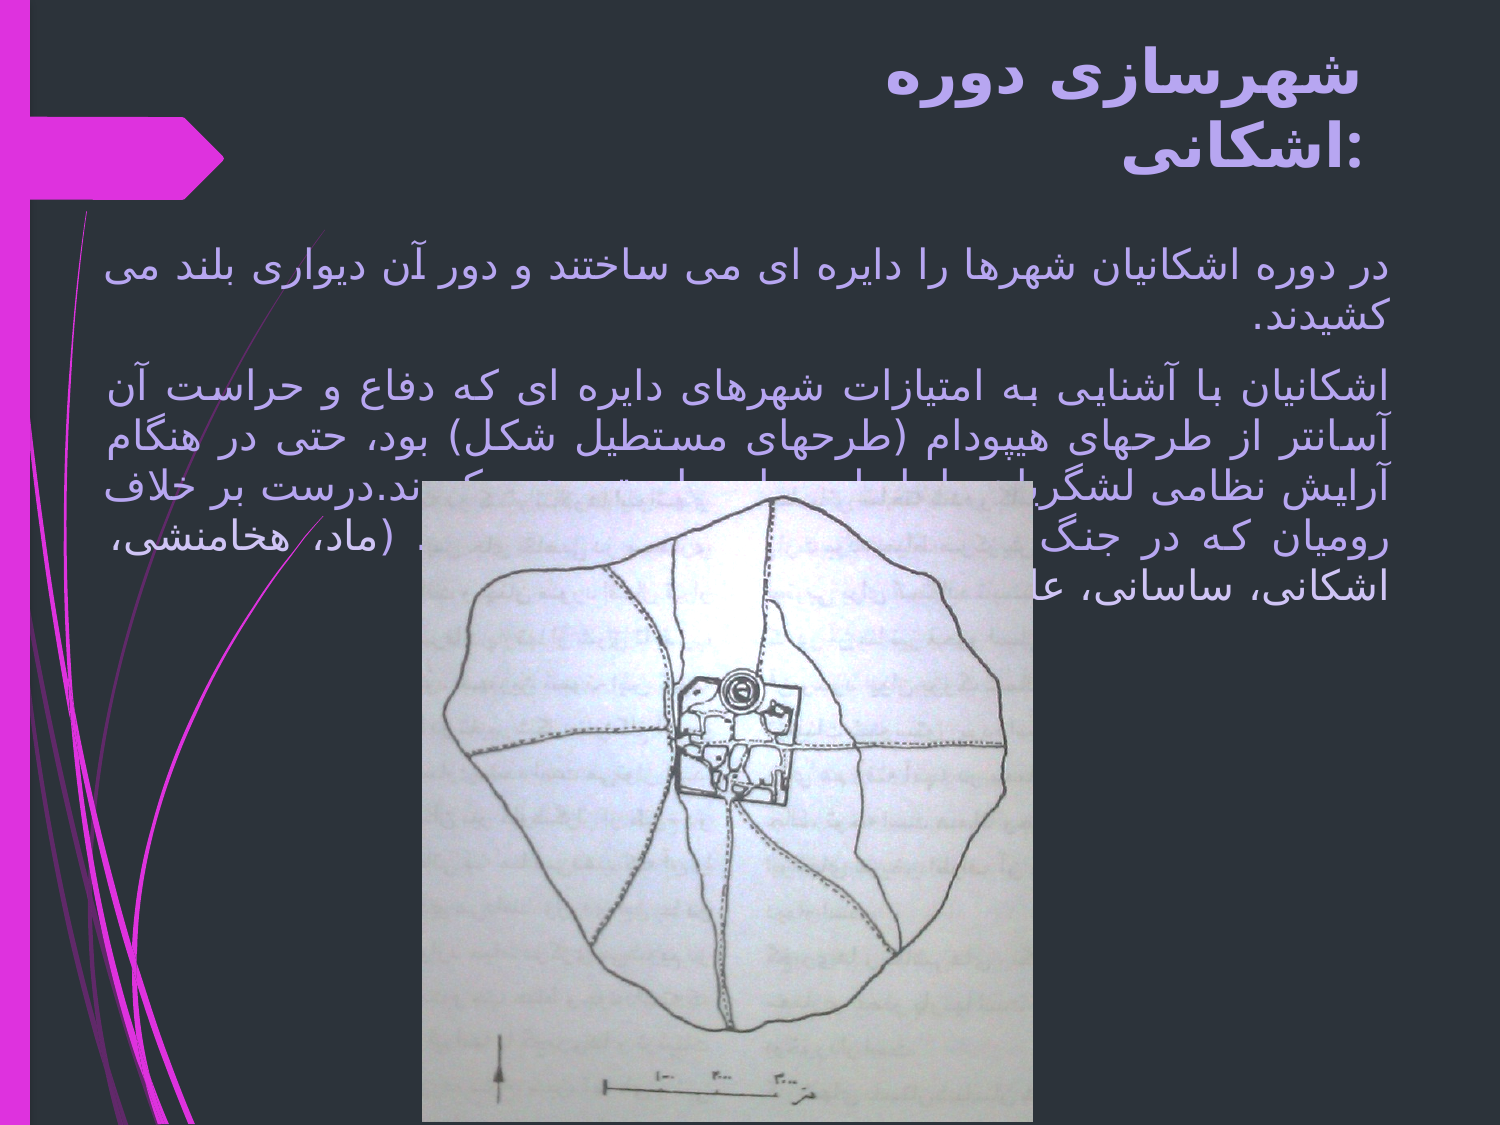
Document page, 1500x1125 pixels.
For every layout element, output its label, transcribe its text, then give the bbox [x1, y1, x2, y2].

title شهرسازی دوره اشکانی: [687, 24, 1379, 188]
list در دوره اشکانیان شهرها را دایره ای می ساختند و دور آن دیواری بلند می کشیدند. اشکانیان با آشنایی به امتیازات شهرهای دایره ای که دفاع و حراست آن آسانتر از طرحهای هیپودام (طرحهای مستطیل شکل) بود، حتی در هنگام آرایش نظامی لشگریان را با طرح دایره ای تجهیز میکردند.درست بر خلاف رومیان که در جنگ بصورت مستطیل گرد می آمدند. (ماد، هخامنشی، اشکانی، ساسانی، علی اکبر سرفراز) [87, 230, 1424, 978]
picture [421, 480, 1034, 1122]
